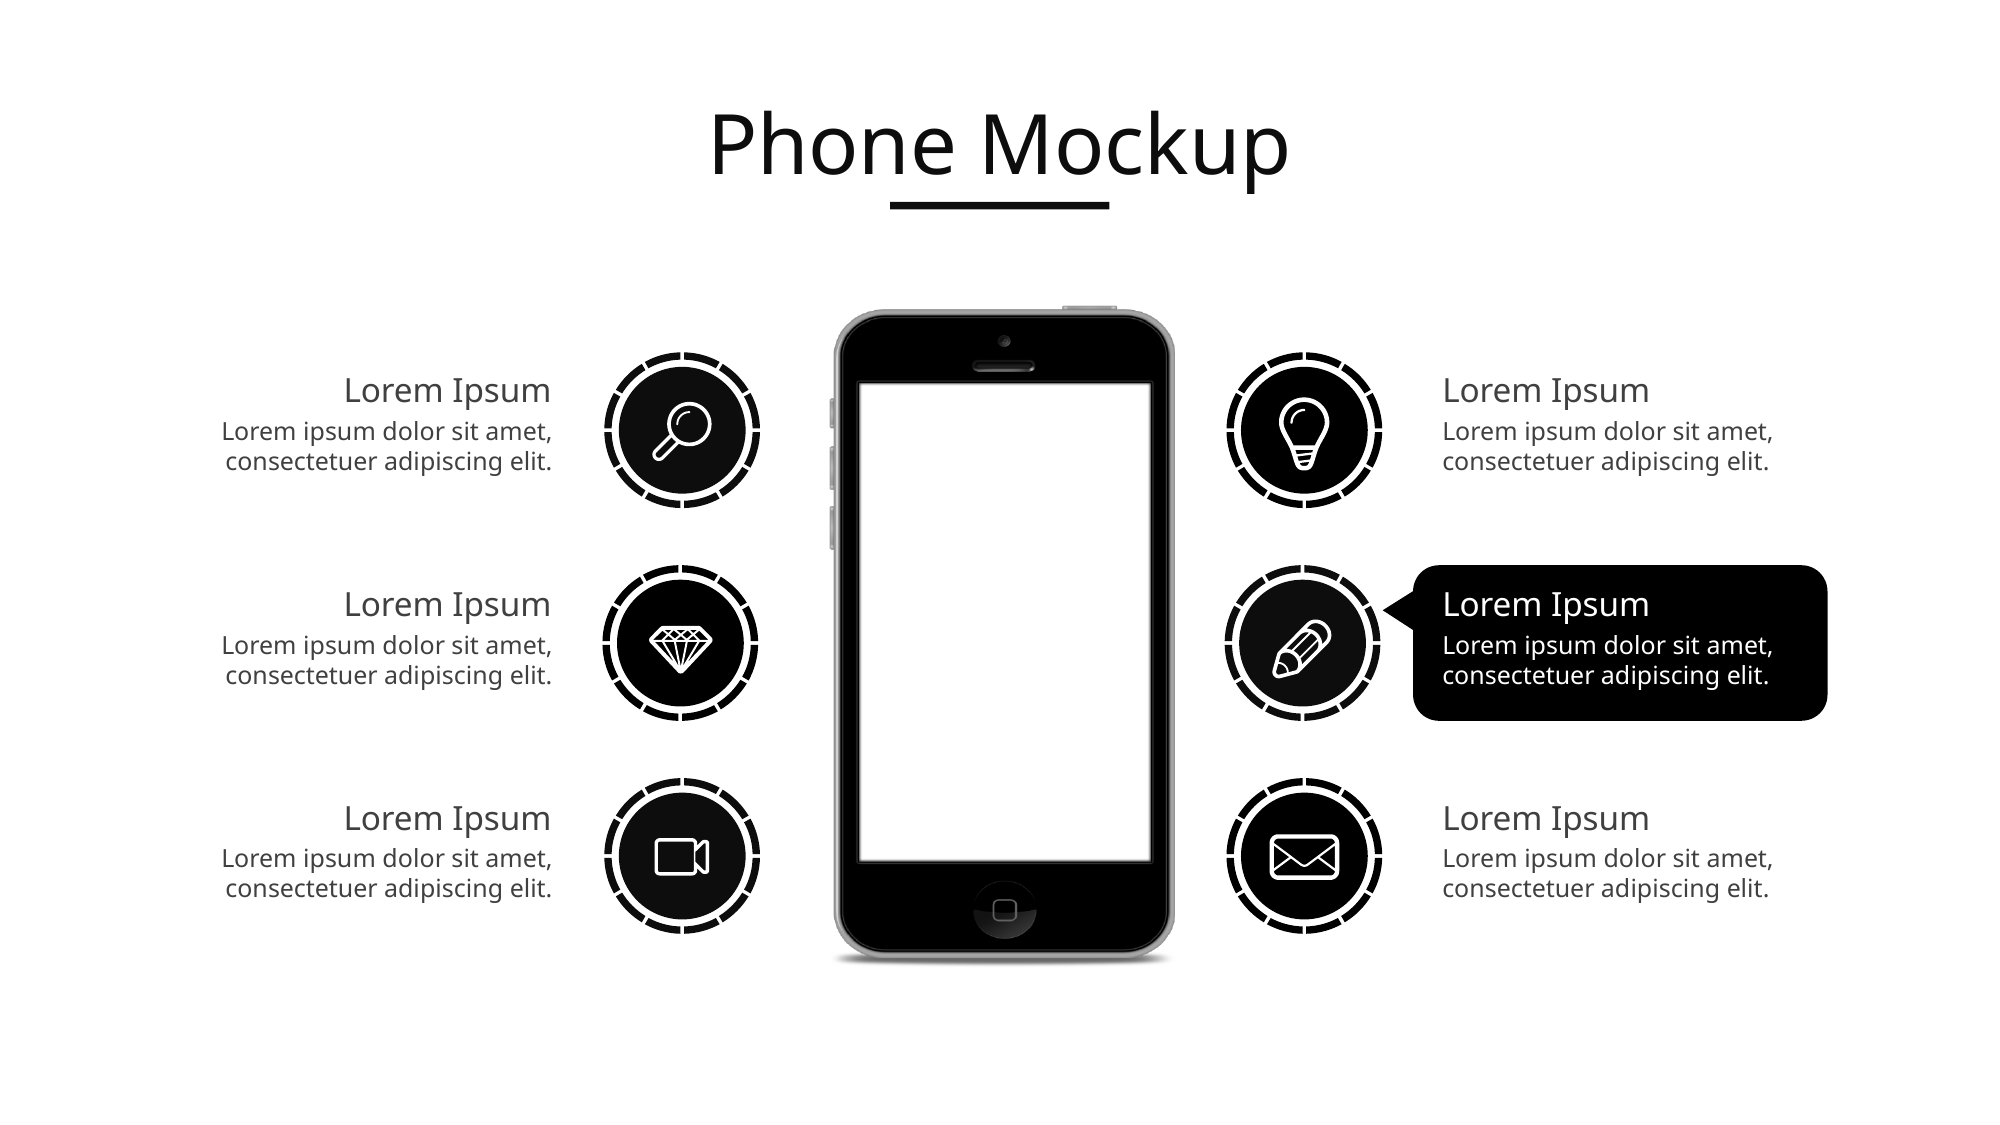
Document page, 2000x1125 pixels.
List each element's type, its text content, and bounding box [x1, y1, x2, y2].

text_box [1224, 564, 1381, 722]
picture [820, 302, 1183, 976]
text_box Phone Mockup [0, 96, 2000, 187]
text_box Lorem Ipsum [193, 361, 567, 408]
text_box Lorem ipsum dolor sit amet, consectetuer adipiscing elit. [149, 621, 568, 697]
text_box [1278, 397, 1330, 471]
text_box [1226, 777, 1383, 934]
text_box Lorem Ipsum [1427, 575, 1801, 621]
text_box Lorem ipsum dolor sit amet, consectetuer adipiscing elit. [149, 835, 568, 911]
text_box Lorem Ipsum [1427, 789, 1801, 835]
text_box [1226, 352, 1383, 509]
text_box Lorem ipsum dolor sit amet, consectetuer adipiscing elit. [149, 408, 568, 483]
text_box Lorem ipsum dolor sit amet, consectetuer adipiscing elit. [1427, 835, 1846, 911]
text_box Lorem Ipsum [193, 789, 567, 835]
text_box Lorem Ipsum [1427, 361, 1801, 408]
text_box Lorem ipsum dolor sit amet, consectetuer adipiscing elit. [1427, 621, 1846, 697]
text_box Lorem ipsum dolor sit amet, consectetuer adipiscing elit. [1427, 408, 1846, 483]
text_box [604, 777, 761, 934]
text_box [652, 401, 712, 462]
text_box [602, 564, 759, 722]
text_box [604, 352, 761, 509]
text_box [888, 200, 1111, 211]
text_box Lorem Ipsum [193, 575, 567, 621]
text_box [1385, 563, 1830, 723]
